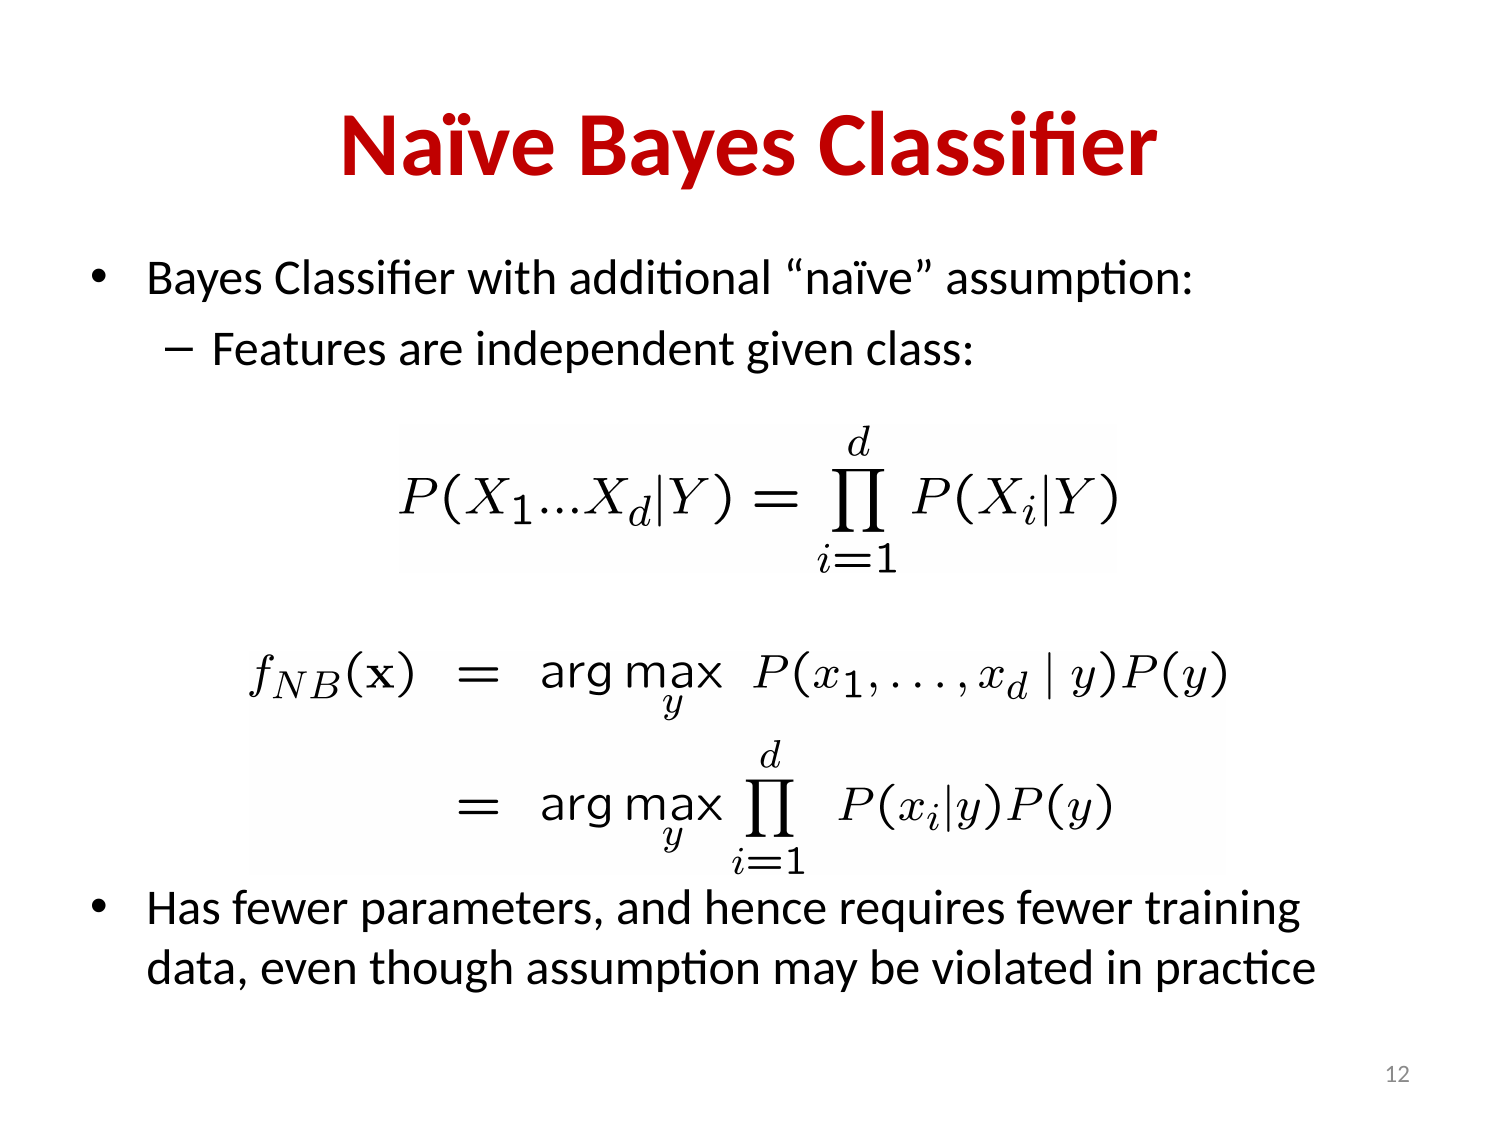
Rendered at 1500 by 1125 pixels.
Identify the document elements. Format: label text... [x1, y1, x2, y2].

picture [249, 651, 1226, 876]
picture [399, 424, 1117, 573]
text_box Bayes Classifier with additional “naïve” assumption: Features are independent given class: Has fewer parameters, and hence requires fewer training data, even though assumption may be violated in practice [74, 237, 1425, 1100]
title Naïve Bayes Classifier [75, 45, 1425, 233]
